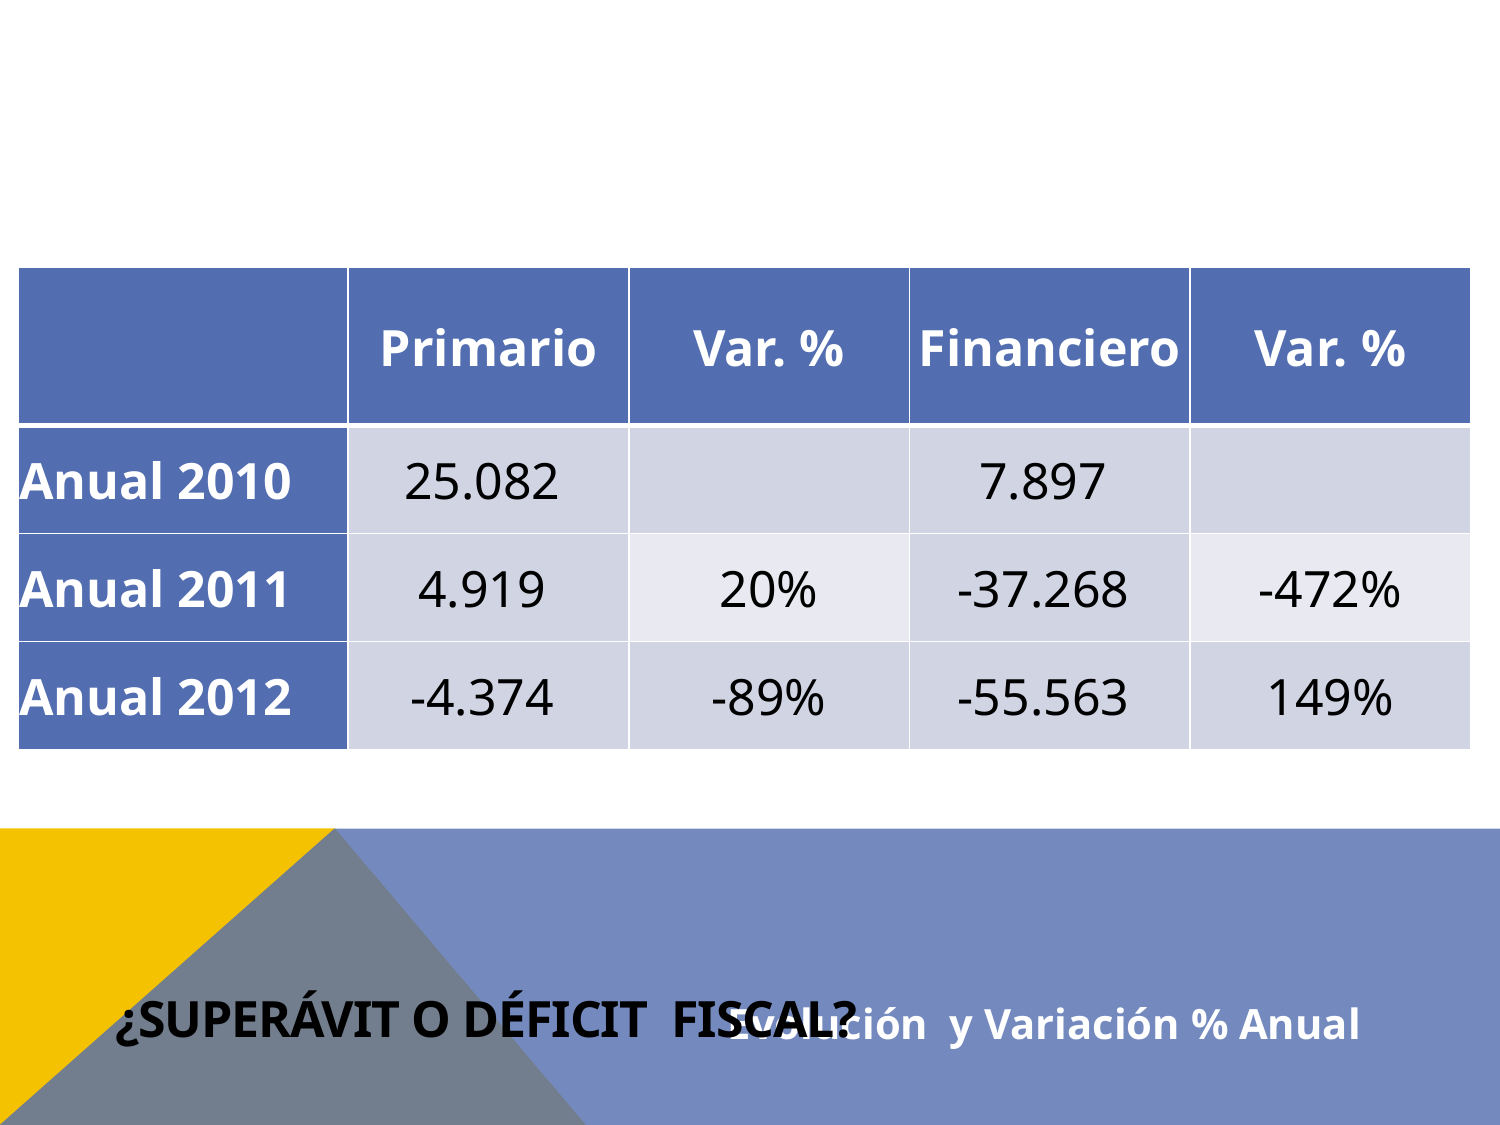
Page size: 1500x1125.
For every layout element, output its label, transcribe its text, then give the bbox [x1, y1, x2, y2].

table_cell Anual 2012 [19, 642, 347, 749]
table_header Var. % [630, 268, 909, 423]
title ¿Superávit o déficit fiscal? [100, 964, 999, 1071]
table_header [19, 268, 347, 423]
table_header Var. % [1191, 268, 1470, 423]
table_cell 149% [1191, 642, 1470, 749]
table_cell 4.919 [349, 534, 628, 641]
table_cell -4.374 [349, 642, 628, 749]
table_cell 20% [630, 534, 909, 641]
text_box Evolución y Variación % Anual [999, 975, 1376, 1071]
table_cell [630, 428, 909, 533]
table_cell 25.082 [349, 428, 628, 533]
table_cell 7.897 [910, 428, 1189, 533]
table_header Financiero [910, 268, 1189, 423]
table_cell -37.268 [910, 534, 1189, 641]
table_cell Anual 2011 [19, 534, 347, 641]
table_cell Anual 2010 [19, 428, 347, 533]
table_cell -89% [630, 642, 909, 749]
table_header Primario [349, 268, 628, 423]
table_cell [1191, 428, 1470, 533]
table_cell -55.563 [910, 642, 1189, 749]
table_cell -472% [1191, 534, 1470, 641]
